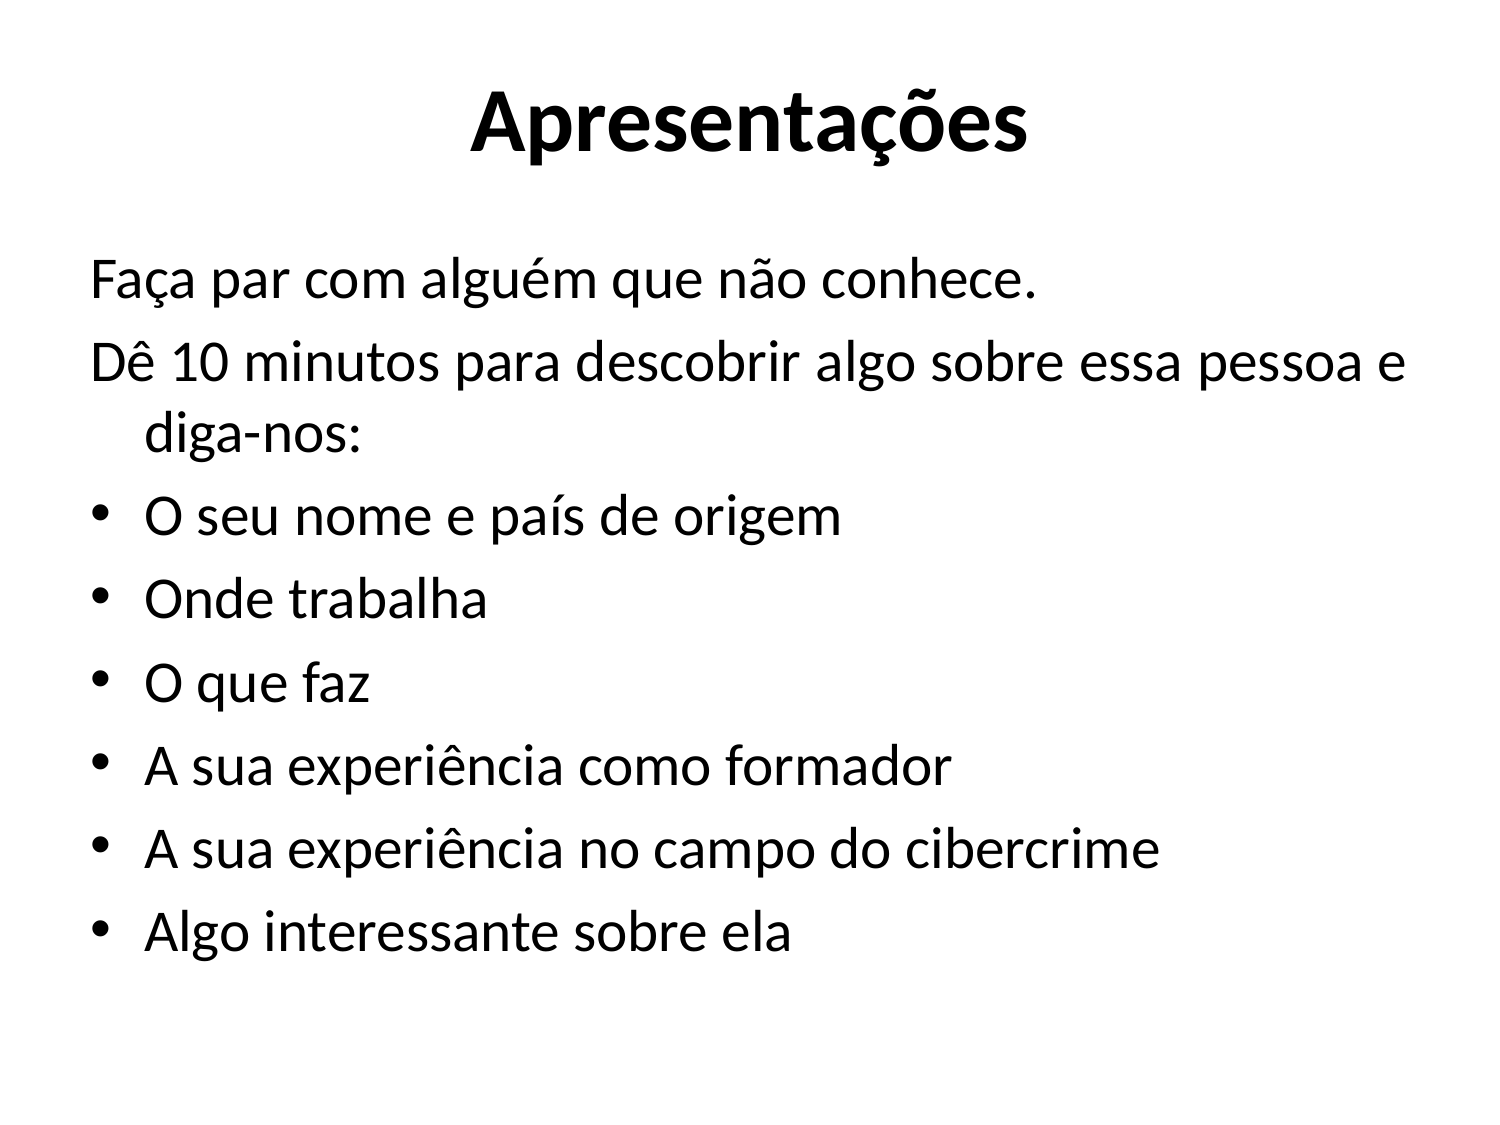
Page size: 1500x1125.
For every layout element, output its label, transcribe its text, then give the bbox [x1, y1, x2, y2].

title Apresentações [75, 45, 1425, 184]
list Faça par com alguém que não conhece. Dê 10 minutos para descobrir algo sobre essa pessoa e diga-nos: O seu nome e país de origem Onde trabalha O que faz A sua experiência como formador A sua experiência no campo do cibercrime Algo interessante sobre ela [75, 231, 1425, 974]
